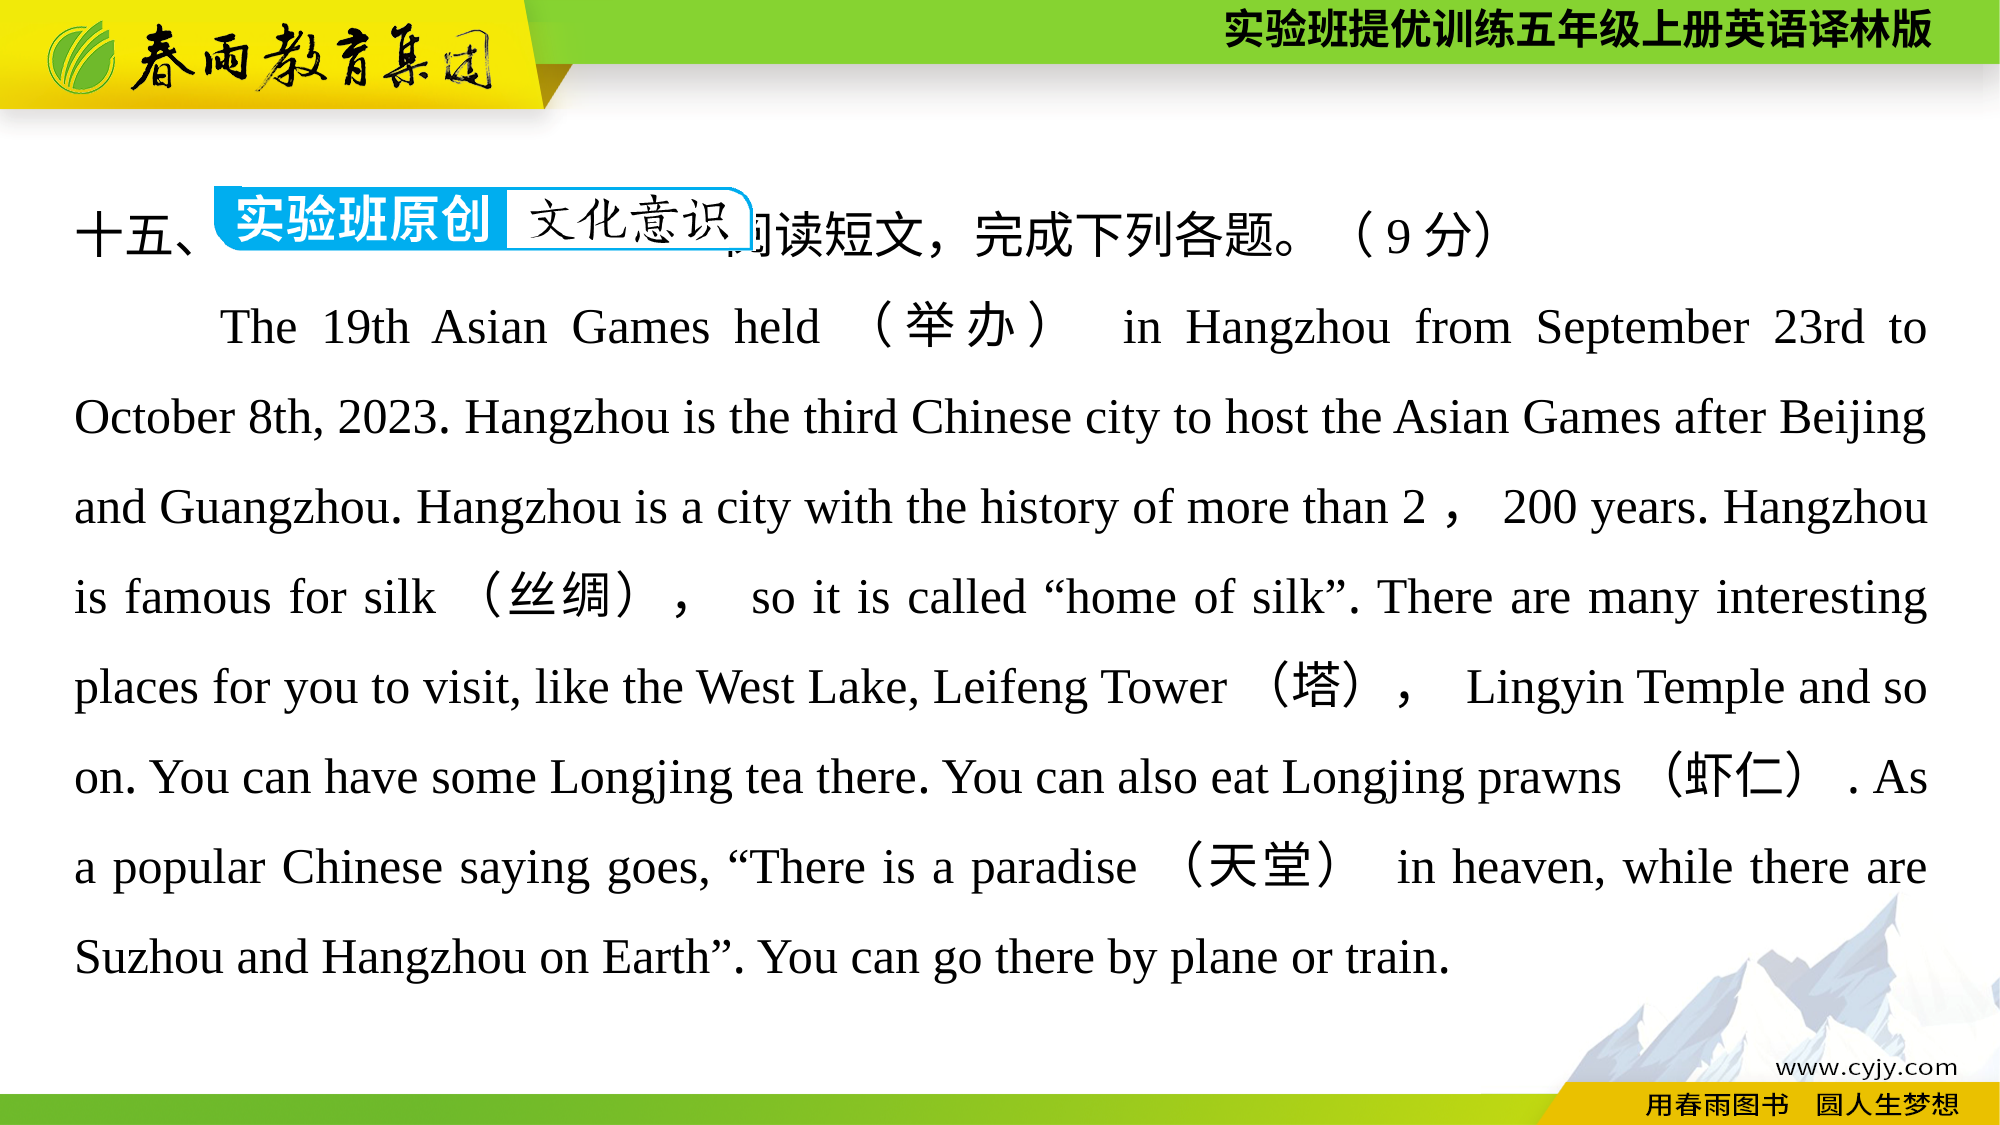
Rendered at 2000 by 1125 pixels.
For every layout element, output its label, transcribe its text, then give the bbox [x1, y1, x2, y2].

picture [0, 0, 2000, 1125]
list 十五、 阅读短文，完成下列各题。（9分） The 19th Asian Games held（举办） in Hangzhou from September 23rd to October 8th, 2023. Hangzhou is the third Chinese city to host the Asian Games after Beijing and Guangzhou. Hangzhou is a city with the history of more than 2，200 years. Hangzhou is famous for silk（丝绸）， so it is called “home of silk”. There are many interesting places for you to visit, like the West Lake, Leifeng Tower（塔）， Lingyin Temple and so on. You can have some Longjing tea there. You can also eat Longjing prawns（虾仁）. As a popular Chinese saying goes, “There is a paradise（天堂） in heaven, while there are Suzhou and Hangzhou on Earth”. You can go there by plane or train. [59, 166, 1944, 1000]
